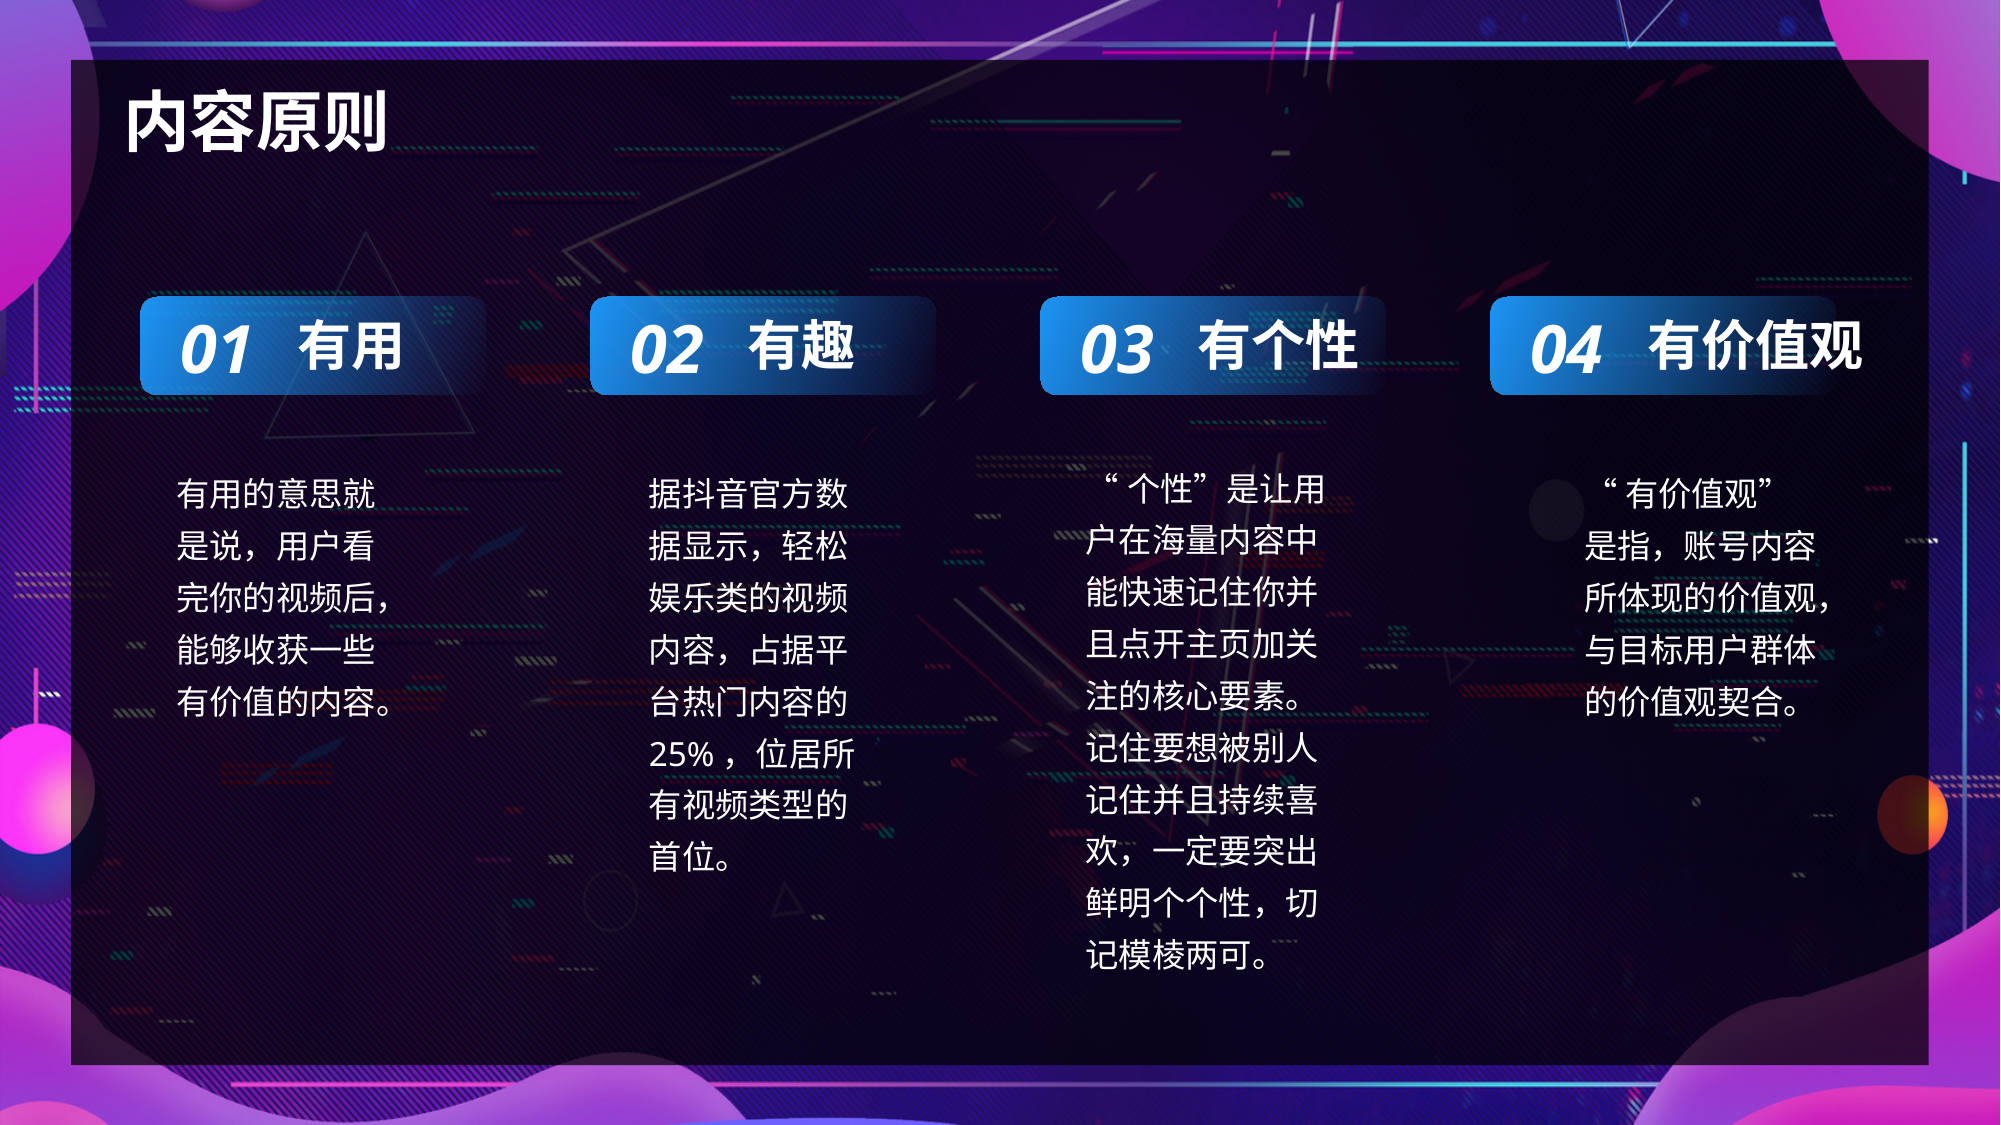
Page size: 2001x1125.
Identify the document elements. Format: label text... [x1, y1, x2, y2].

text_box “有价值观”是指，账号内容所体现的价值观，与目标用户群体的价值观契合。 [1569, 454, 1833, 729]
picture [0, 0, 2000, 1125]
text_box “个性”是让用户在海量内容中能快速记住你并且点开主页加关注的核心要素。记住要想被别人记住并且持续喜欢，一定要突出鲜明个个性，切记模棱两可。 [1071, 448, 1357, 982]
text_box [140, 296, 527, 396]
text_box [1490, 296, 1899, 396]
text_box 有用的意思就是说，用户看完你的视频后，能够收获一些有价值的内容。 [161, 454, 406, 729]
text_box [590, 296, 977, 396]
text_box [1040, 296, 1427, 396]
text_box 内容原则 [108, 72, 648, 168]
text_box 据抖音官方数据显示，轻松娱乐类的视频内容，占据平台热门内容的25%，位居所有视频类型的首位。 [634, 454, 892, 884]
